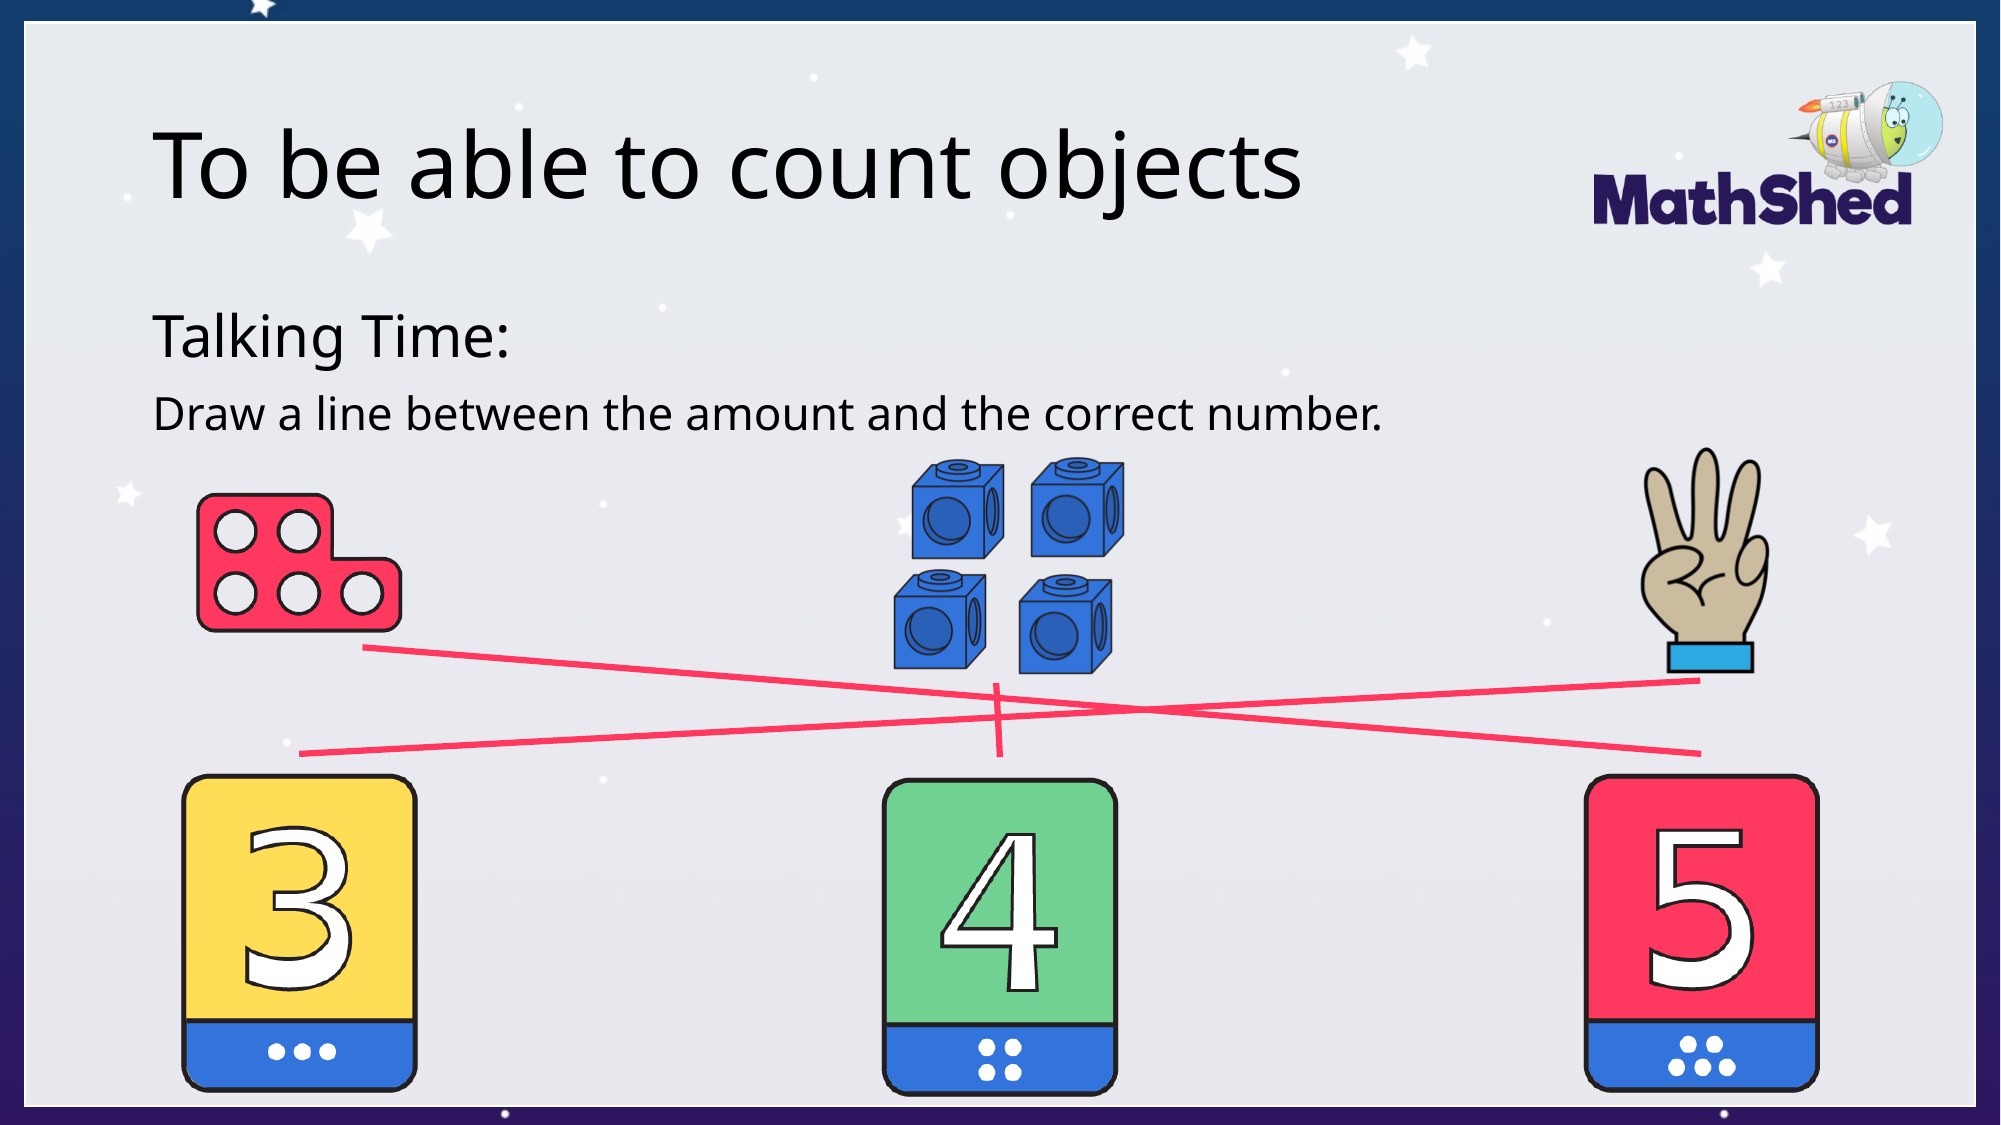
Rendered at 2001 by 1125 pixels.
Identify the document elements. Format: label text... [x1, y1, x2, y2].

picture [0, 0, 2001, 1125]
list Talking Time: Draw a line between the amount and the correct number. [137, 299, 1863, 753]
title To be able to count objects [137, 59, 1578, 278]
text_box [362, 647, 1702, 754]
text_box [299, 680, 362, 754]
list Talking Time: Draw a line between the amount and the correct number. [479, 754, 996, 1014]
list Talking Time: Draw a line between the amount and the correct number. [1003, 754, 1521, 1014]
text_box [996, 682, 1000, 757]
